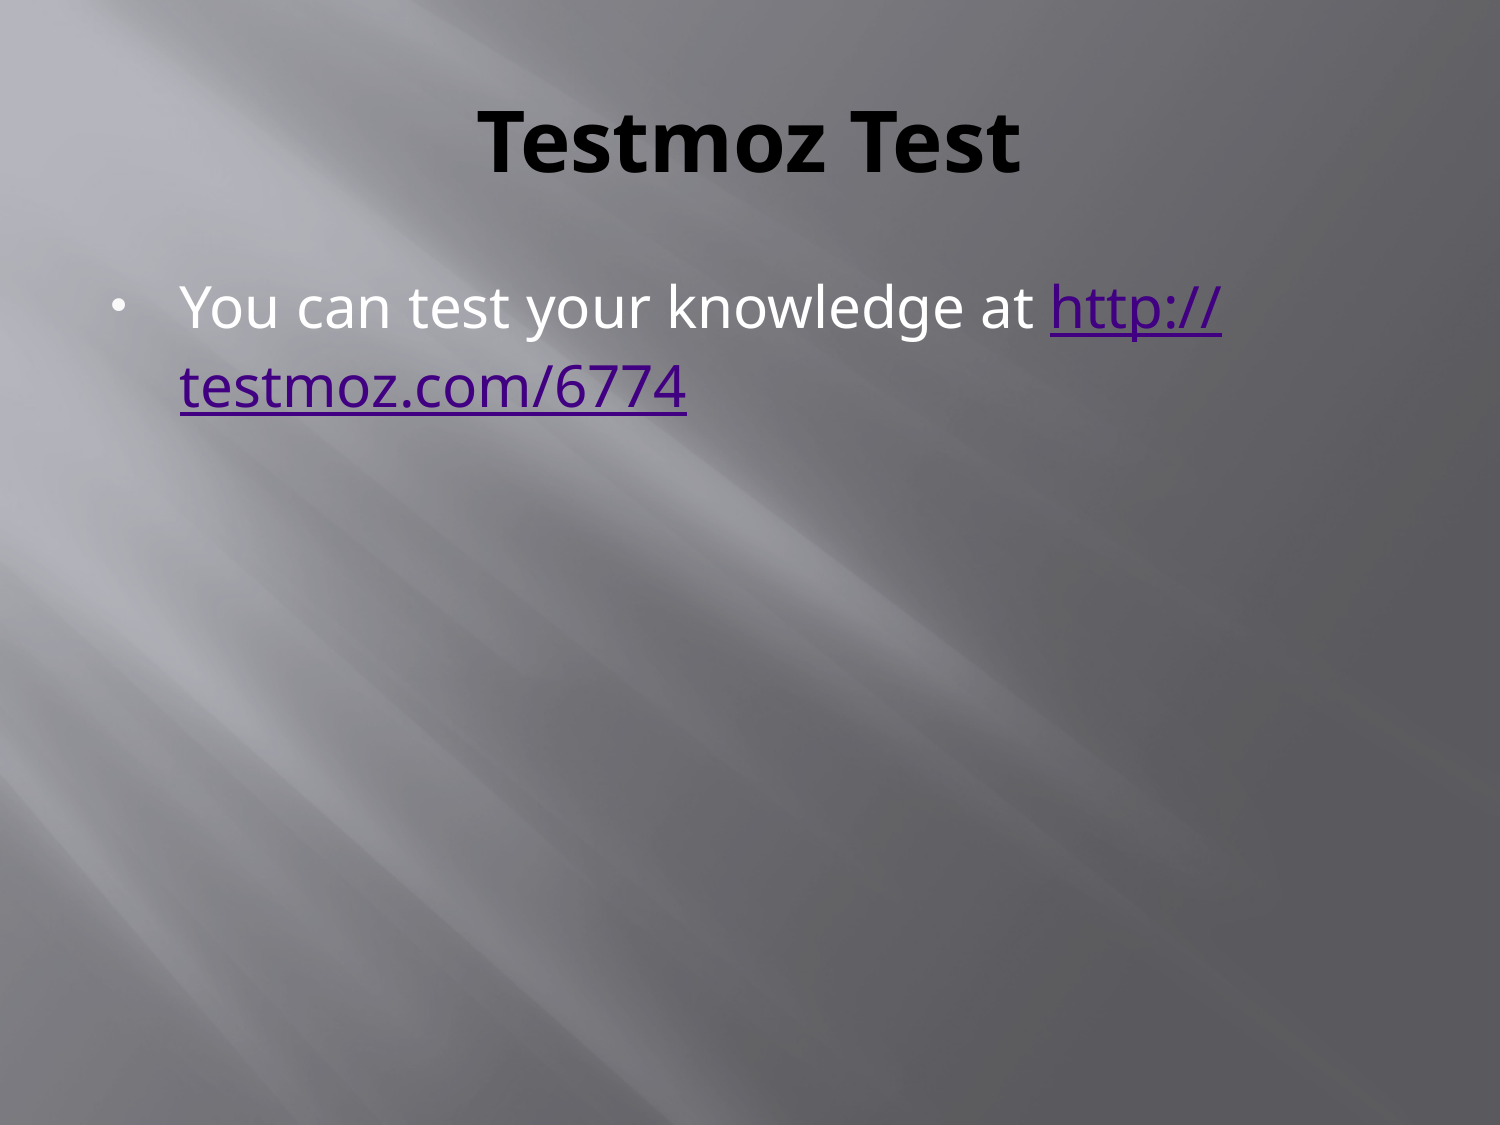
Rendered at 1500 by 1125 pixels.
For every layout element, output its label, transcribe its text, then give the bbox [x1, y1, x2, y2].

list You can test your knowledge at http://testmoz.com/6774 [75, 262, 1425, 1035]
title Testmoz Test [75, 45, 1425, 233]
